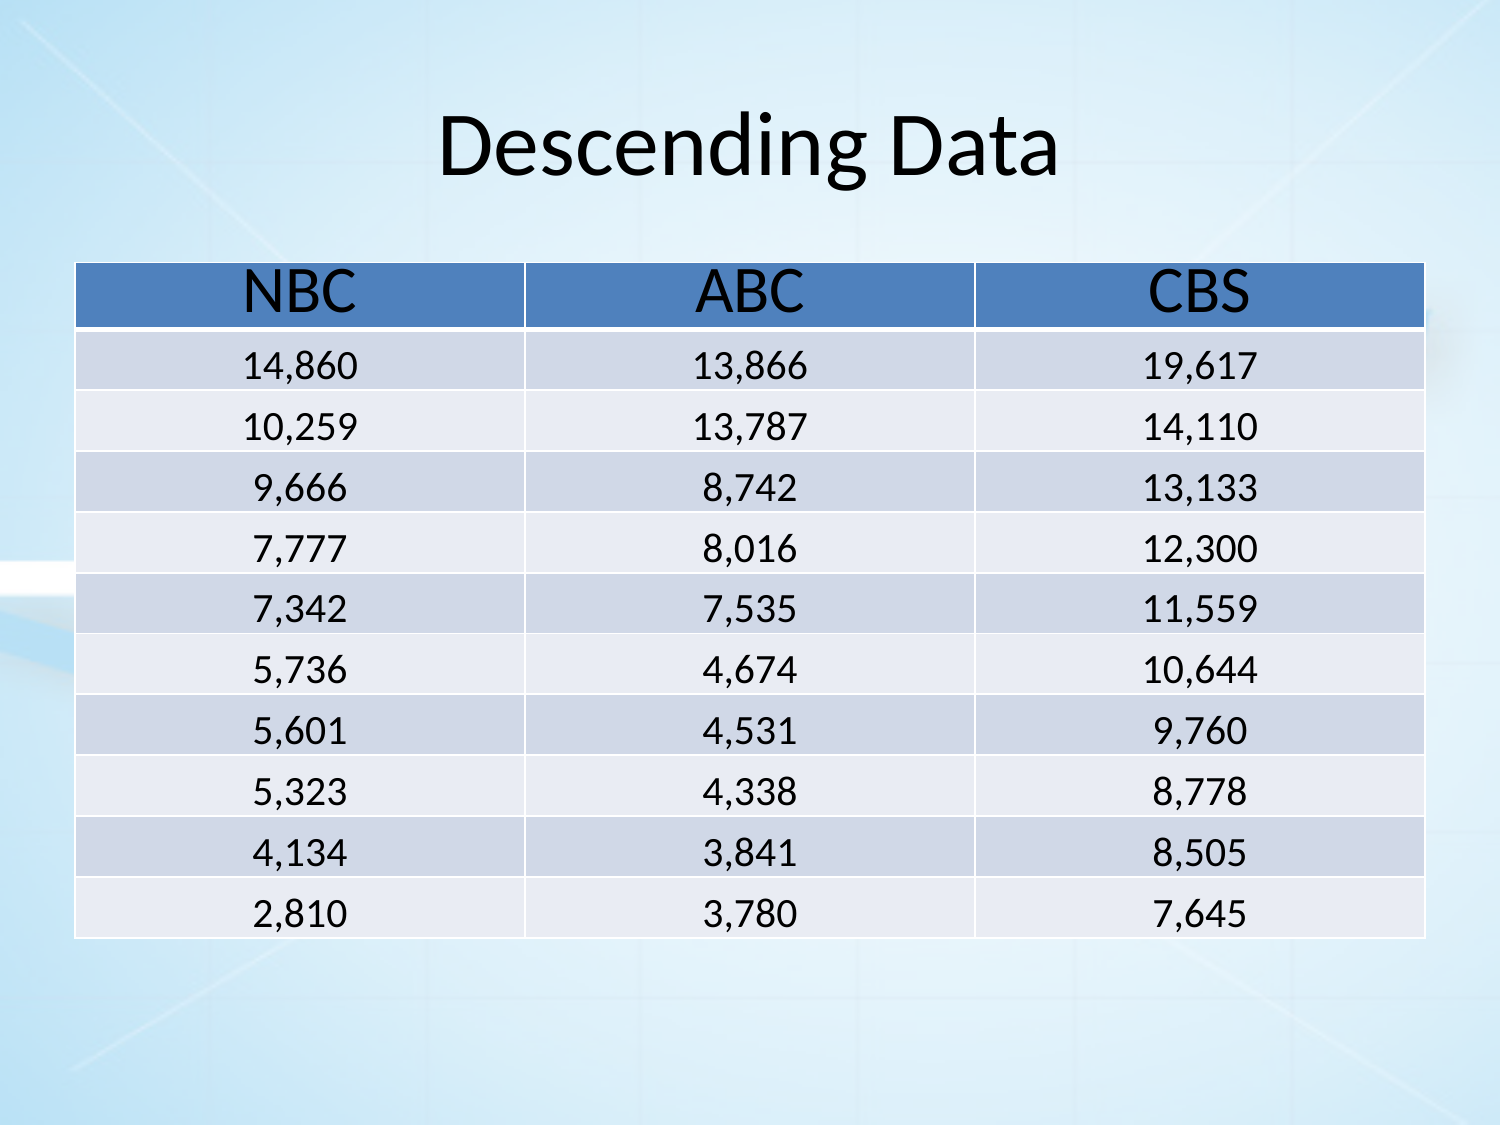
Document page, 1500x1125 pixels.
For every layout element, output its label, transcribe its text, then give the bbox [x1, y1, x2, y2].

table_cell 3,841 [526, 817, 974, 876]
table_cell 13,866 [526, 332, 974, 389]
table_cell 19,617 [976, 332, 1424, 389]
table_cell 4,531 [526, 695, 974, 754]
table_cell 14,860 [76, 332, 524, 389]
table_cell 12,300 [976, 513, 1424, 572]
table_header ABC [526, 263, 974, 327]
table_cell 8,016 [526, 513, 974, 572]
table_cell 7,777 [76, 513, 524, 572]
table_header CBS [976, 263, 1424, 327]
table_cell 10,644 [976, 634, 1424, 693]
table_cell 13,787 [526, 391, 974, 450]
table_cell 7,645 [976, 878, 1424, 937]
title Descending Data [74, 44, 1426, 233]
table_header NBC [76, 263, 524, 327]
table_cell 5,601 [76, 695, 524, 754]
table_cell 5,736 [76, 634, 524, 693]
table_cell 8,778 [976, 756, 1424, 815]
table_cell 11,559 [976, 574, 1424, 633]
table_cell 10,259 [76, 391, 524, 450]
table_cell 3,780 [526, 878, 974, 937]
table_cell 9,666 [76, 452, 524, 511]
table_cell 8,505 [976, 817, 1424, 876]
table_cell 5,323 [76, 756, 524, 815]
table_cell 9,760 [976, 695, 1424, 754]
table_cell 2,810 [76, 878, 524, 937]
table_cell 13,133 [976, 452, 1424, 511]
table_cell 4,674 [526, 634, 974, 693]
table_cell 7,535 [526, 574, 974, 633]
table_cell 14,110 [976, 391, 1424, 450]
table_cell 7,342 [76, 574, 524, 633]
table_cell 4,338 [526, 756, 974, 815]
table_cell 4,134 [76, 817, 524, 876]
table_cell 8,742 [526, 452, 974, 511]
